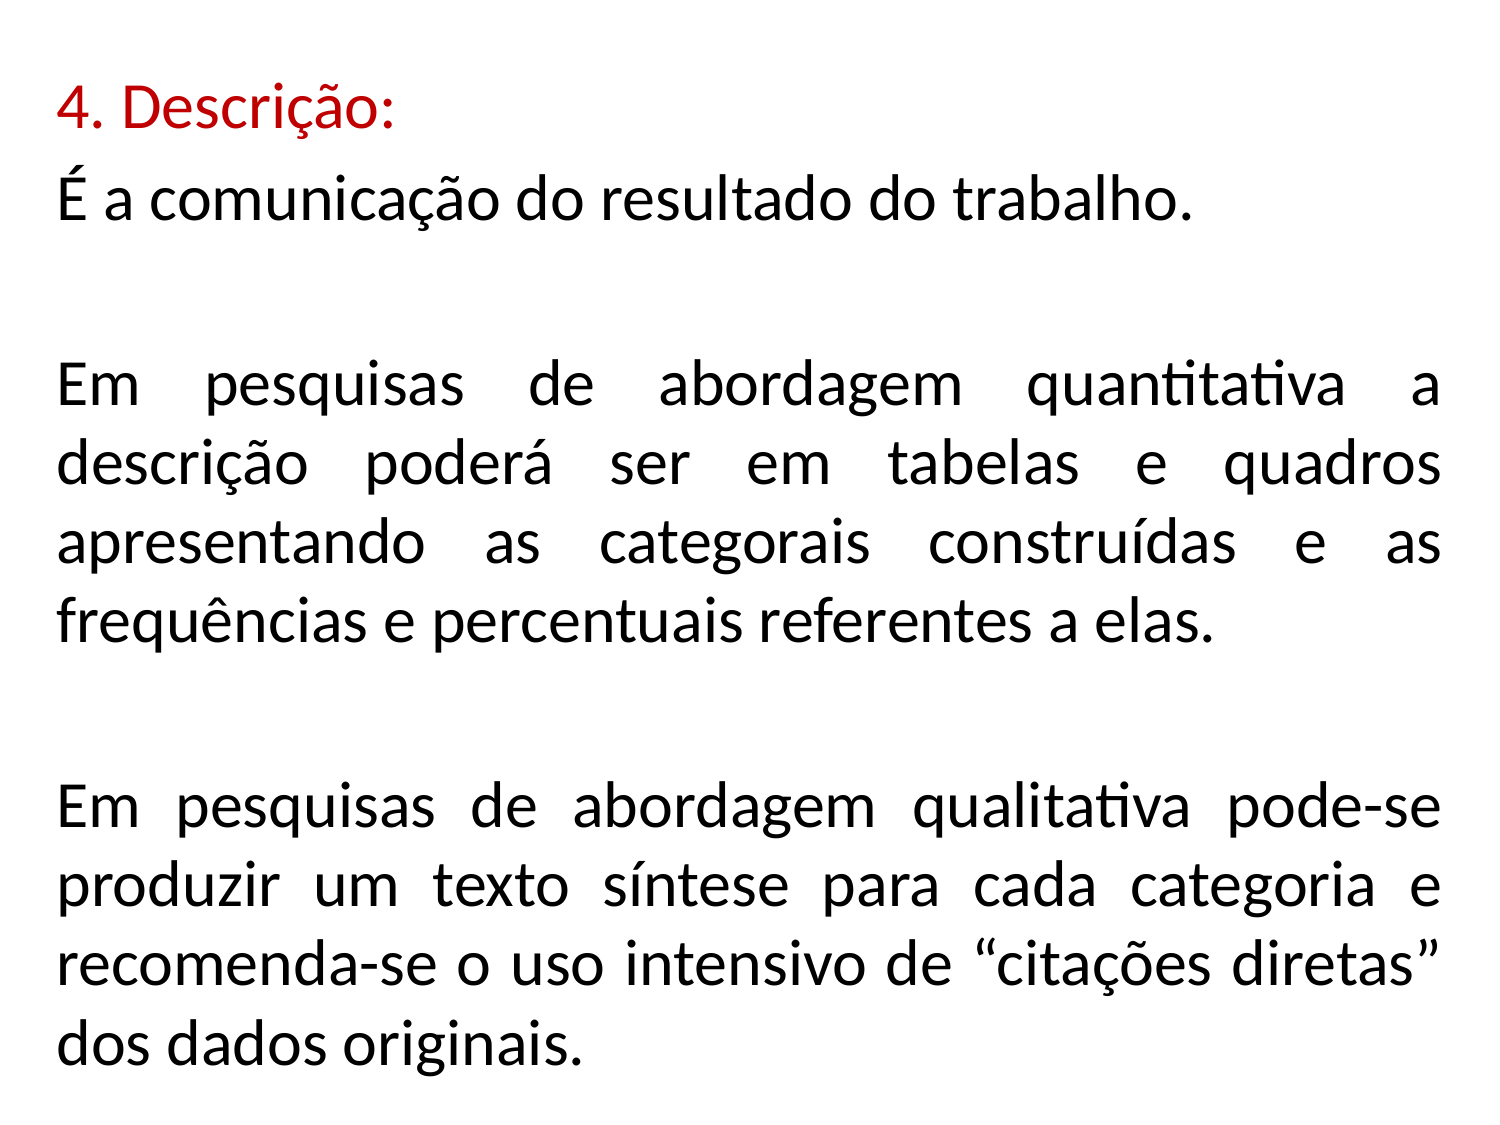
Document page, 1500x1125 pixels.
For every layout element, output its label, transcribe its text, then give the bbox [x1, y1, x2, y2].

list 4. Descrição: É a comunicação do resultado do trabalho. Em pesquisas de abordagem quantitativa a descrição poderá ser em tabelas e quadros apresentando as categorais construídas e as frequências e percentuais referentes a elas. Em pesquisas de abordagem qualitativa pode-se produzir um texto síntese para cada categoria e recomenda-se o uso intensivo de “citações diretas” dos dados originais. [41, 54, 1459, 1094]
